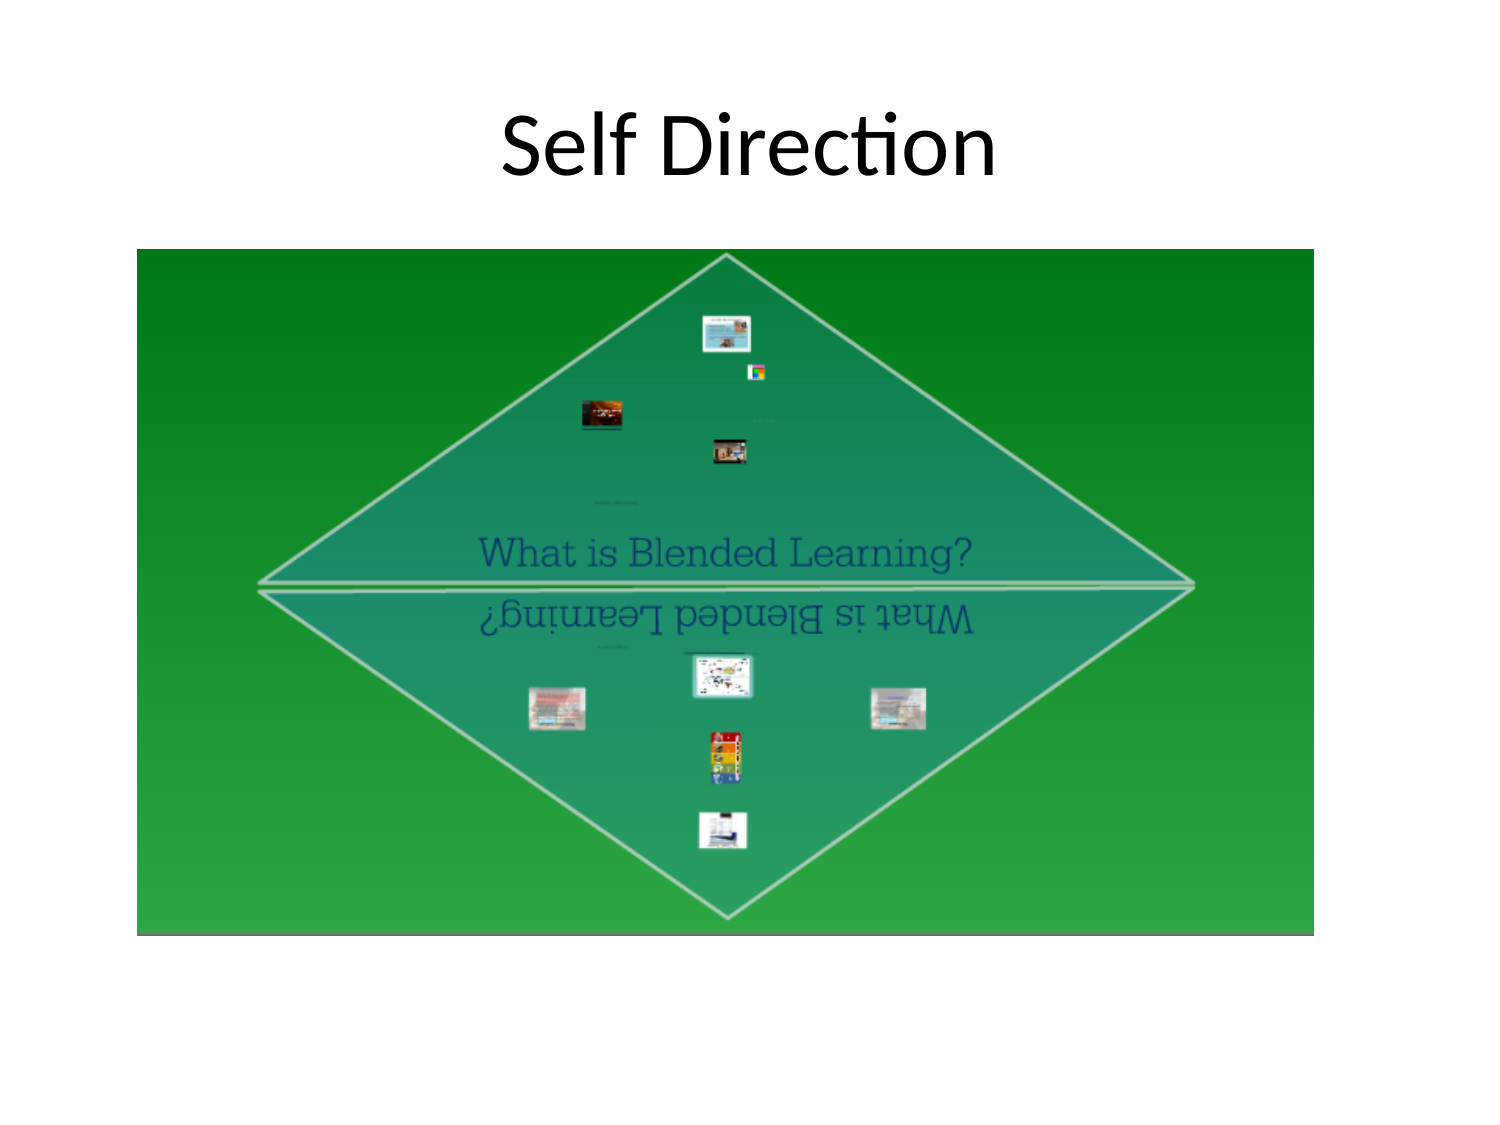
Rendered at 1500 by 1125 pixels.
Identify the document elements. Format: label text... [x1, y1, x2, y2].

title Self Direction [75, 45, 1425, 233]
picture [137, 249, 1315, 937]
